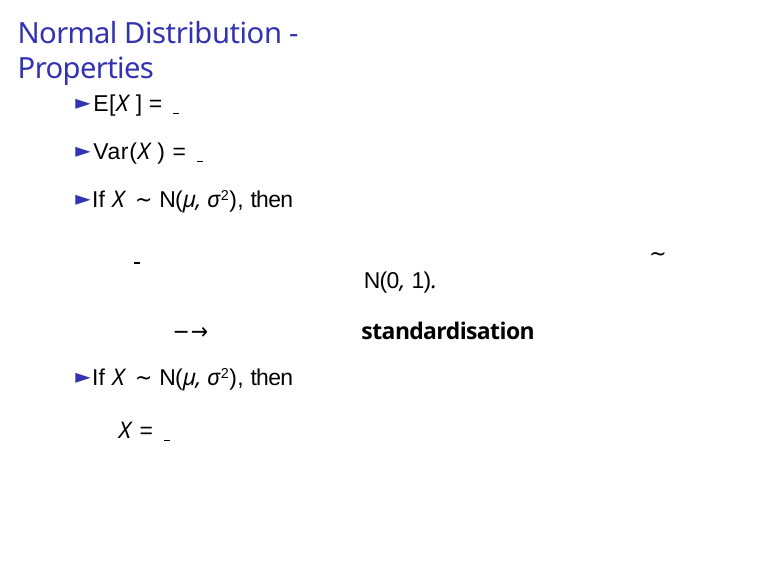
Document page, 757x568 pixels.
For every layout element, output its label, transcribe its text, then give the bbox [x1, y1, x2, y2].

title Normal Distribution - Properties [15, 11, 415, 110]
text_box ► E[X ] = ► Var(X ) = ► If X ∼ N(µ, σ2), then ∼ N(0, 1). −→ standardisation ► If X ∼ N(µ, σ2), then X = [73, 67, 691, 444]
